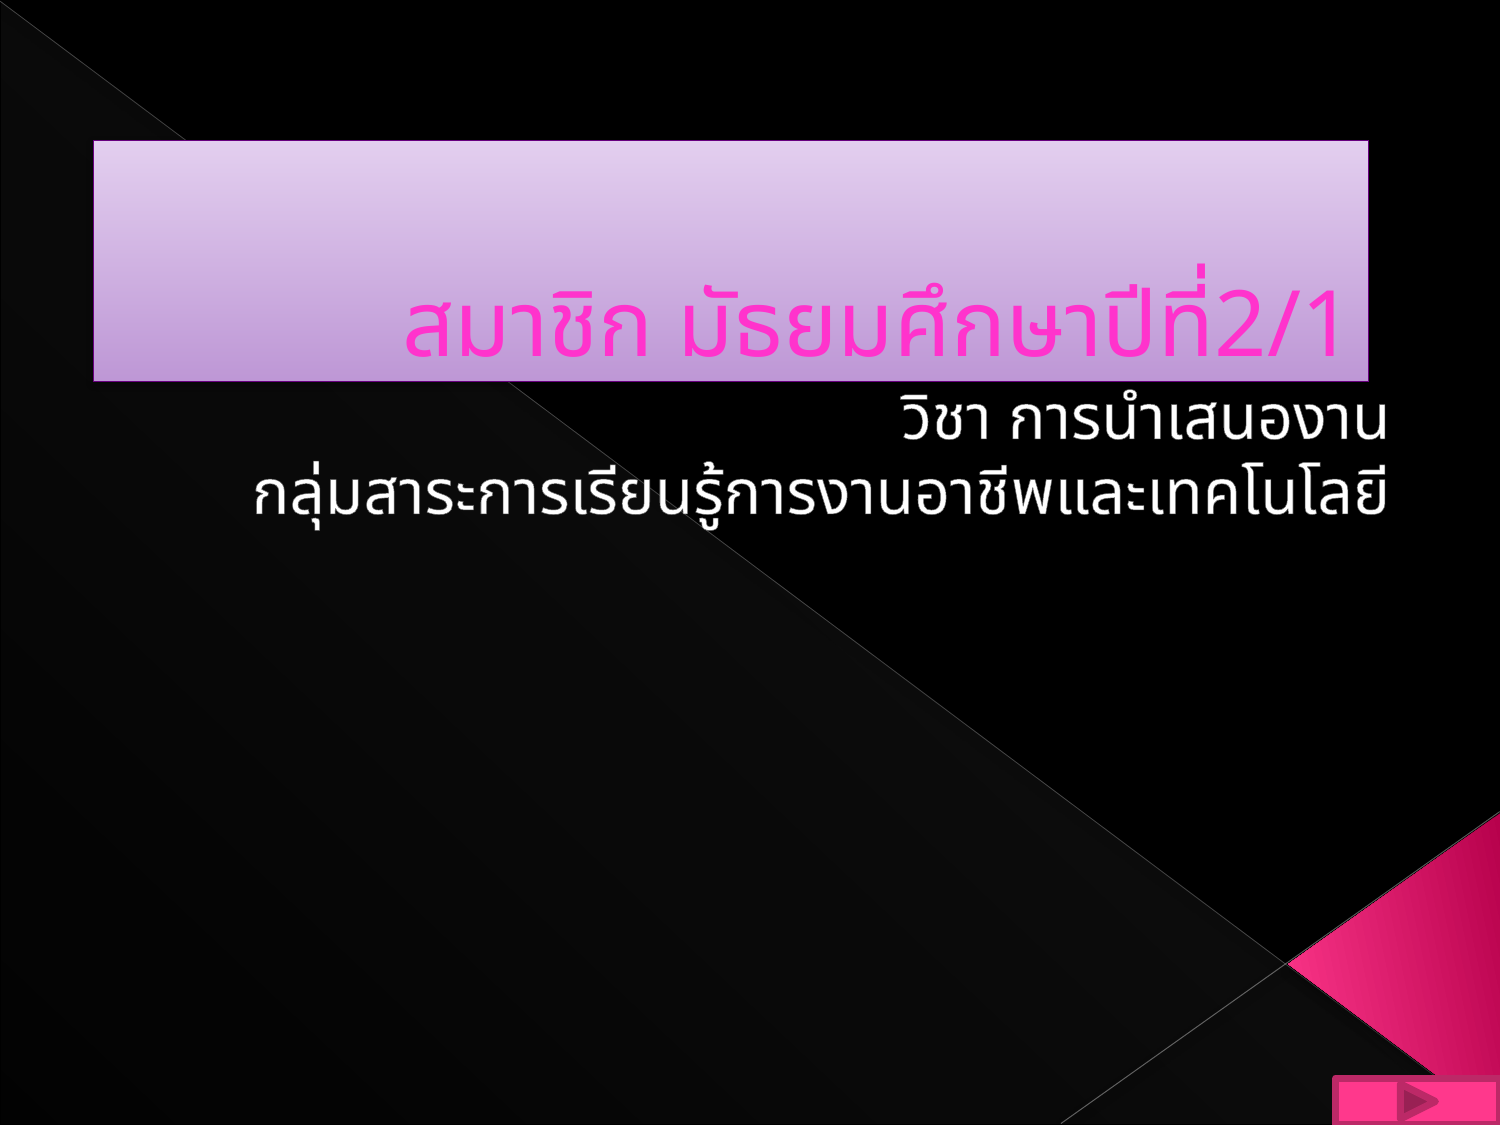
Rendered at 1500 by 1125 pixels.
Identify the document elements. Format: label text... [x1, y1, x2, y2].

title สมาชิก มัธยมศึกษาปีที่2/1 [93, 140, 1369, 369]
text_box [1332, 1075, 1500, 1125]
subtitle วิชา การนำเสนองาน กลุ่มสาระการเรียนรู้การงานอาชีพและเทคโนโลยี [88, 369, 1412, 657]
